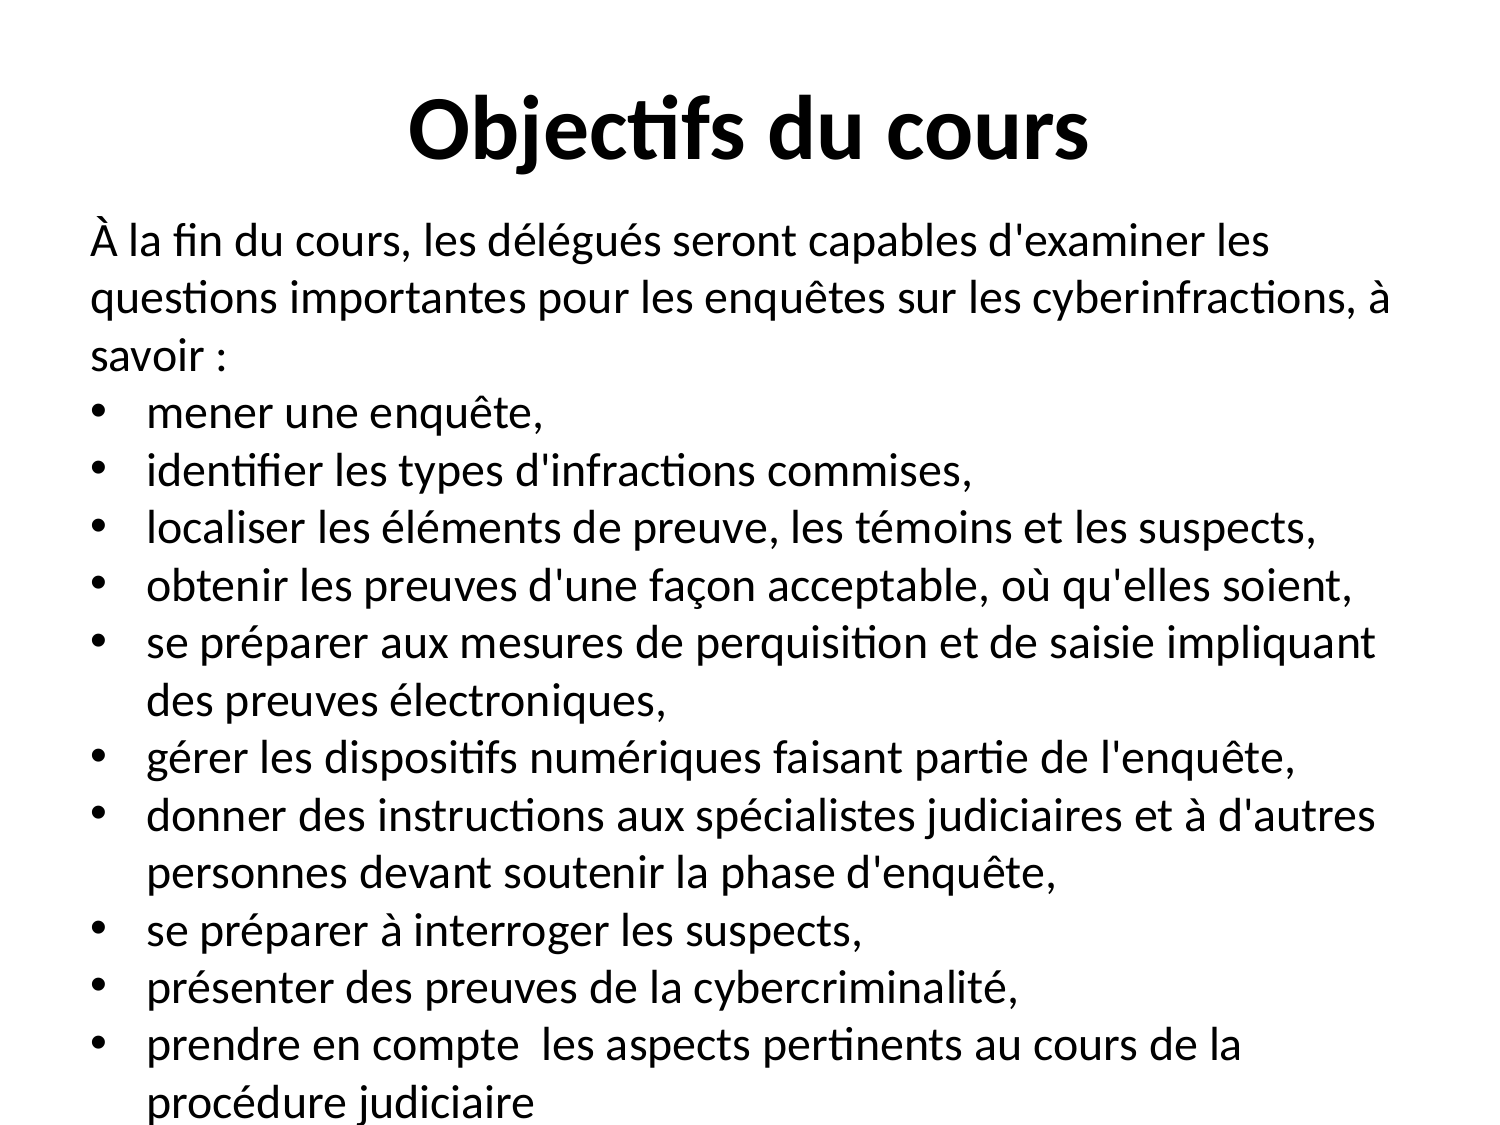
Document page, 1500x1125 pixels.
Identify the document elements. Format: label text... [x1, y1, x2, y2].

title Objectifs du cours [75, 45, 1425, 201]
list À la fin du cours, les délégués seront capables d'examiner les questions importantes pour les enquêtes sur les cyberinfractions, à savoir : mener une enquête, identifier les types d'infractions commises, localiser les éléments de preuve, les témoins et les suspects, obtenir les preuves d'une façon acceptable, où qu'elles soient, se préparer aux mesures de perquisition et de saisie impliquant des preuves électroniques, gérer les dispositifs numériques faisant partie de l'enquête, donner des instructions aux spécialistes judiciaires et à d'autres personnes devant soutenir la phase d'enquête, se préparer à interroger les suspects, présenter des preuves de la cybercriminalité, prendre en compte les aspects pertinents au cours de la procédure judiciaire [75, 201, 1425, 1081]
